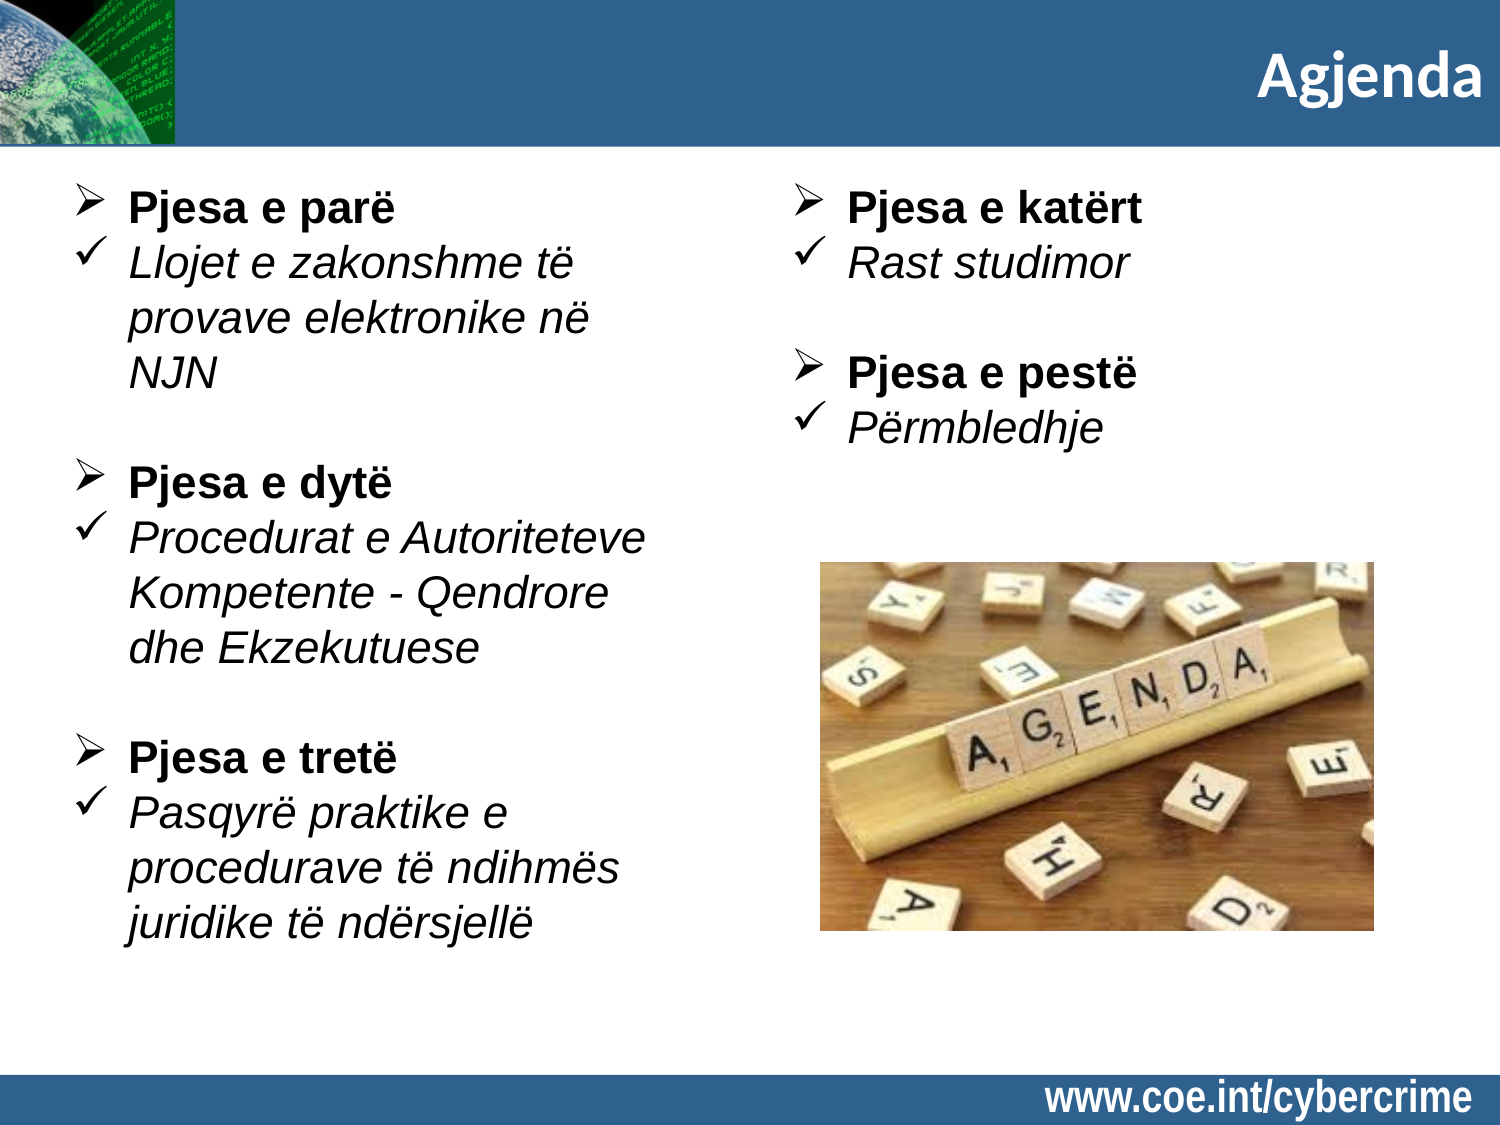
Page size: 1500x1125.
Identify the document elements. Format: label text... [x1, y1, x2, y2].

text_box Agjenda [177, 0, 1500, 149]
text_box Pjesa e katërt Rast studimor Pjesa e pestë Përmbledhje [776, 170, 1500, 516]
text_box Pjesa e parë Llojet e zakonshme të provave elektronike në NJN Pjesa e dytë Procedurat e Autoriteteve Kompetente - Qendrore dhe Ekzekutuese Pjesa e tretë Pasqyrë praktike e procedurave të ndihmës juridike të ndërsjellë [57, 170, 680, 956]
text_box www.coe.int/cybercrime [1030, 1059, 1500, 1125]
picture [0, 0, 175, 144]
picture [820, 562, 1374, 931]
text_box [0, 1073, 1030, 1125]
